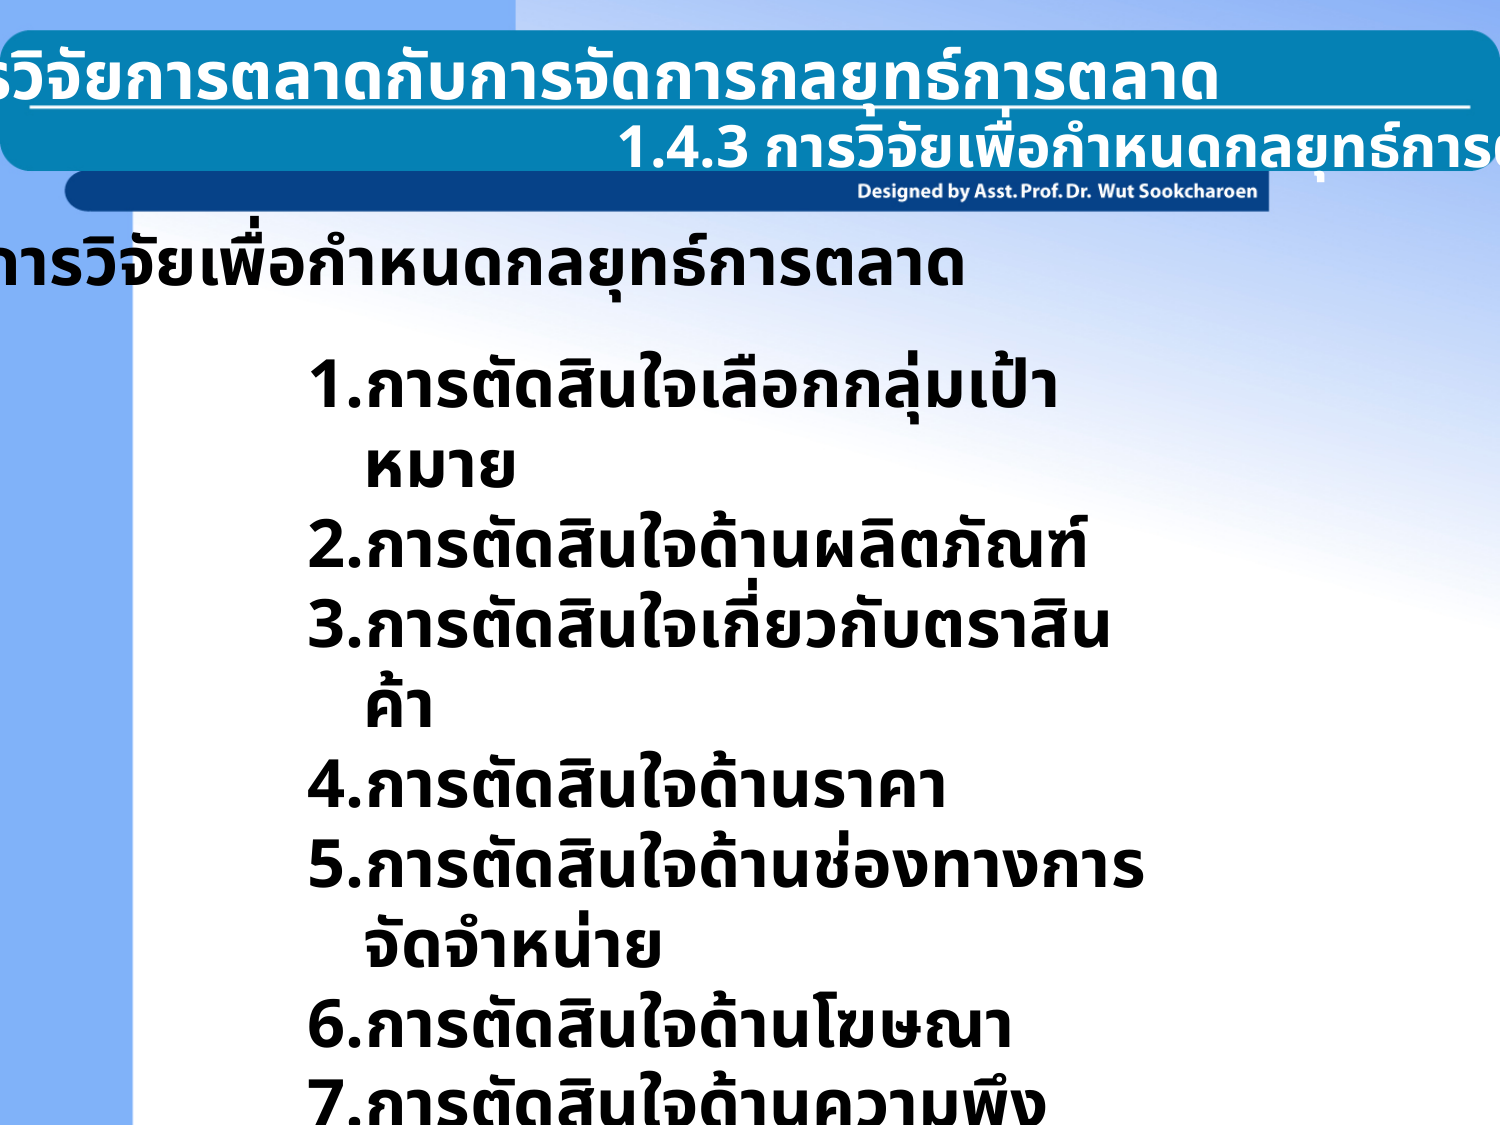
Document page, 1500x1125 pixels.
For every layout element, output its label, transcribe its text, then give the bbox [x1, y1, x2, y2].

picture [0, 149, 1500, 1125]
picture [0, 0, 1500, 53]
text_box การตัดสินใจเลือกกลุ่มเป้าหมาย การตัดสินใจด้านผลิตภัณฑ์ การตัดสินใจเกี่ยวกับตราสินค้า การตัดสินใจด้านราคา การตัดสินใจด้านช่องทางการจัดจำหน่าย การตัดสินใจด้านโฆษณา การตัดสินใจด้านความพึงพอใจของลูกค้า [292, 333, 1184, 1125]
text_box การวิจัยเพื่อกำหนดกลยุทธ์การตลาด [0, 210, 984, 306]
text_box 1.4.3 การวิจัยเพื่อกำหนดกลยุทธ์การตลาด [602, 101, 1500, 187]
text_box 1.4 การวิจัยการตลาดกับการจัดการกลยุทธ์การตลาด [0, 25, 1238, 121]
